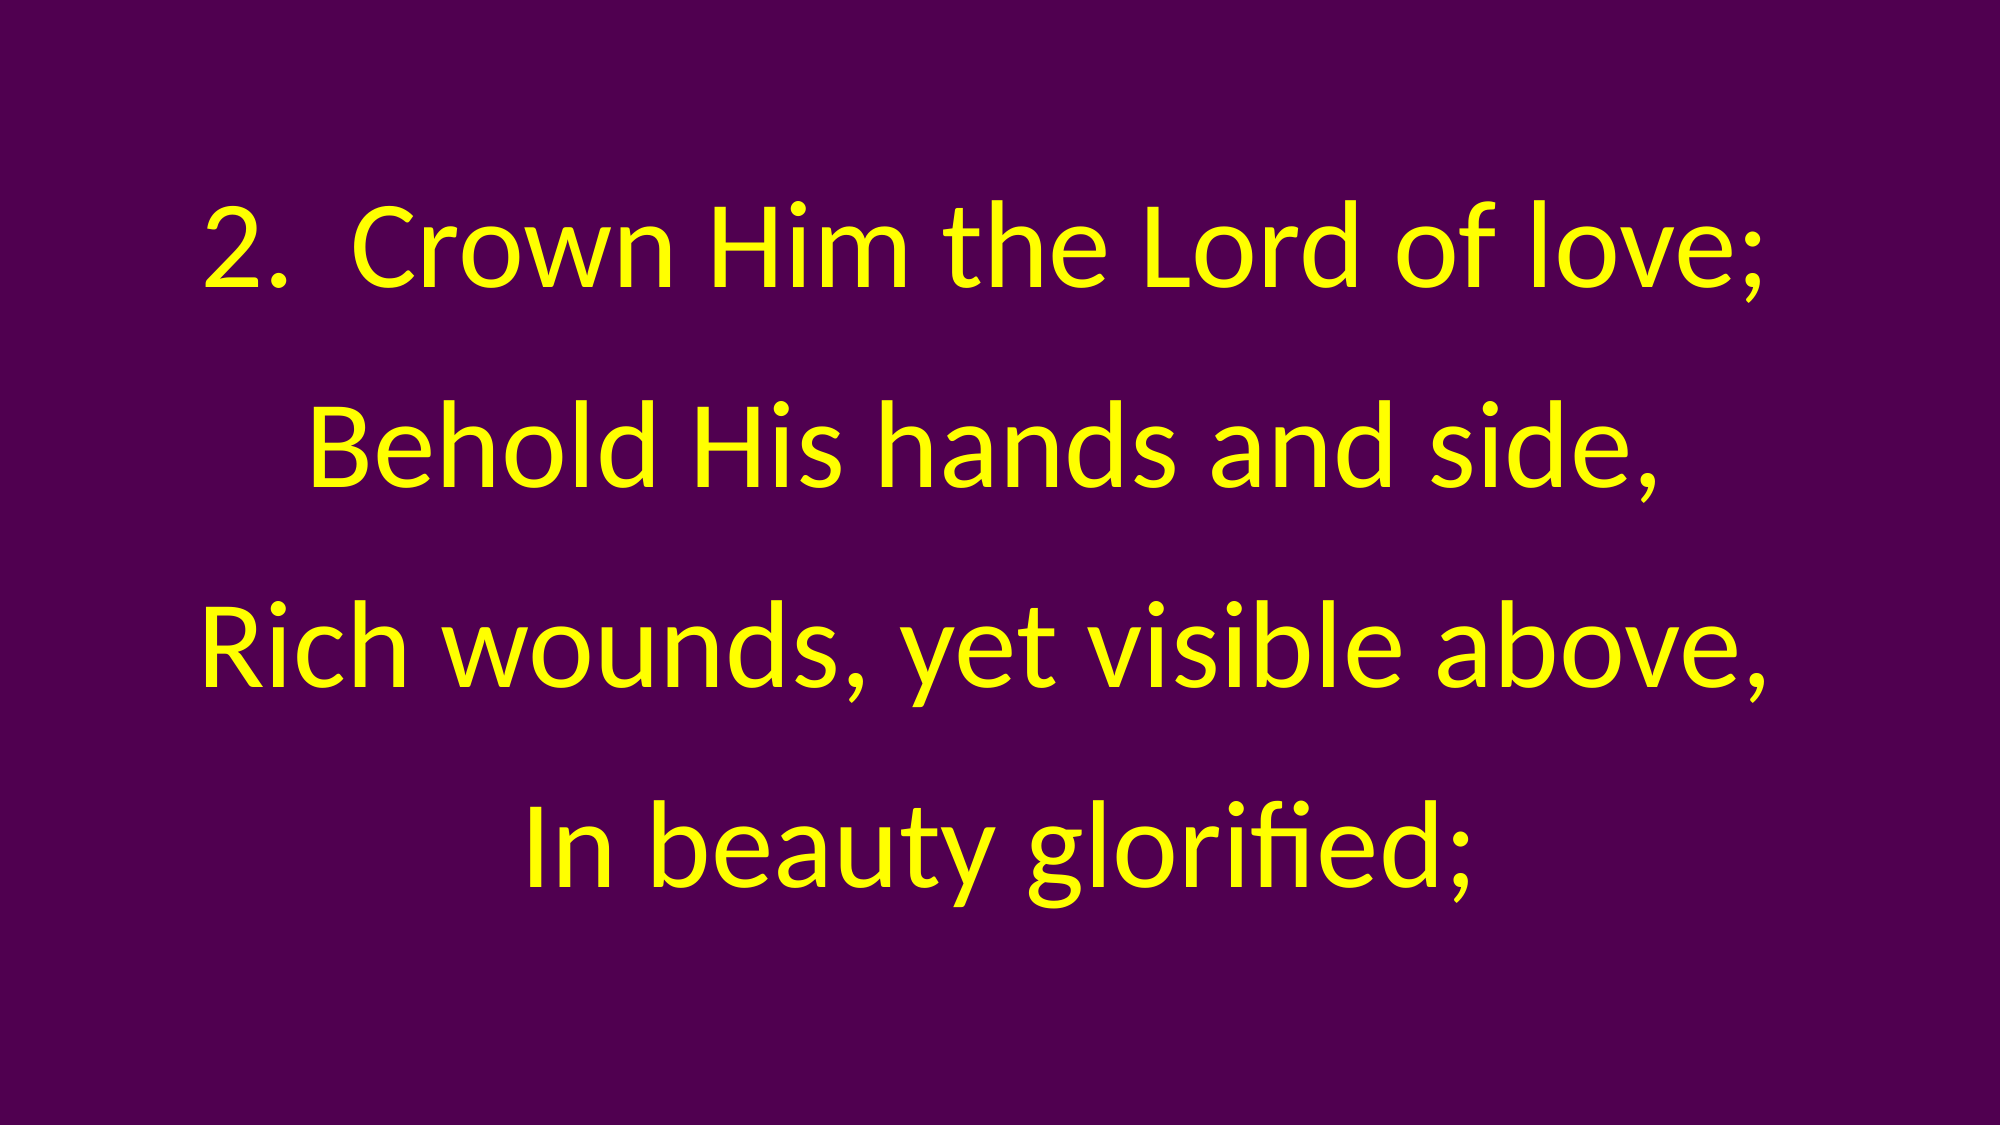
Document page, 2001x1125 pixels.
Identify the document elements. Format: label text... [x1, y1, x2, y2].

text_box Crown Him the Lord of love; Behold His hands and side, Rich wounds, yet visible above, In beauty glorified; [0, 154, 2000, 920]
